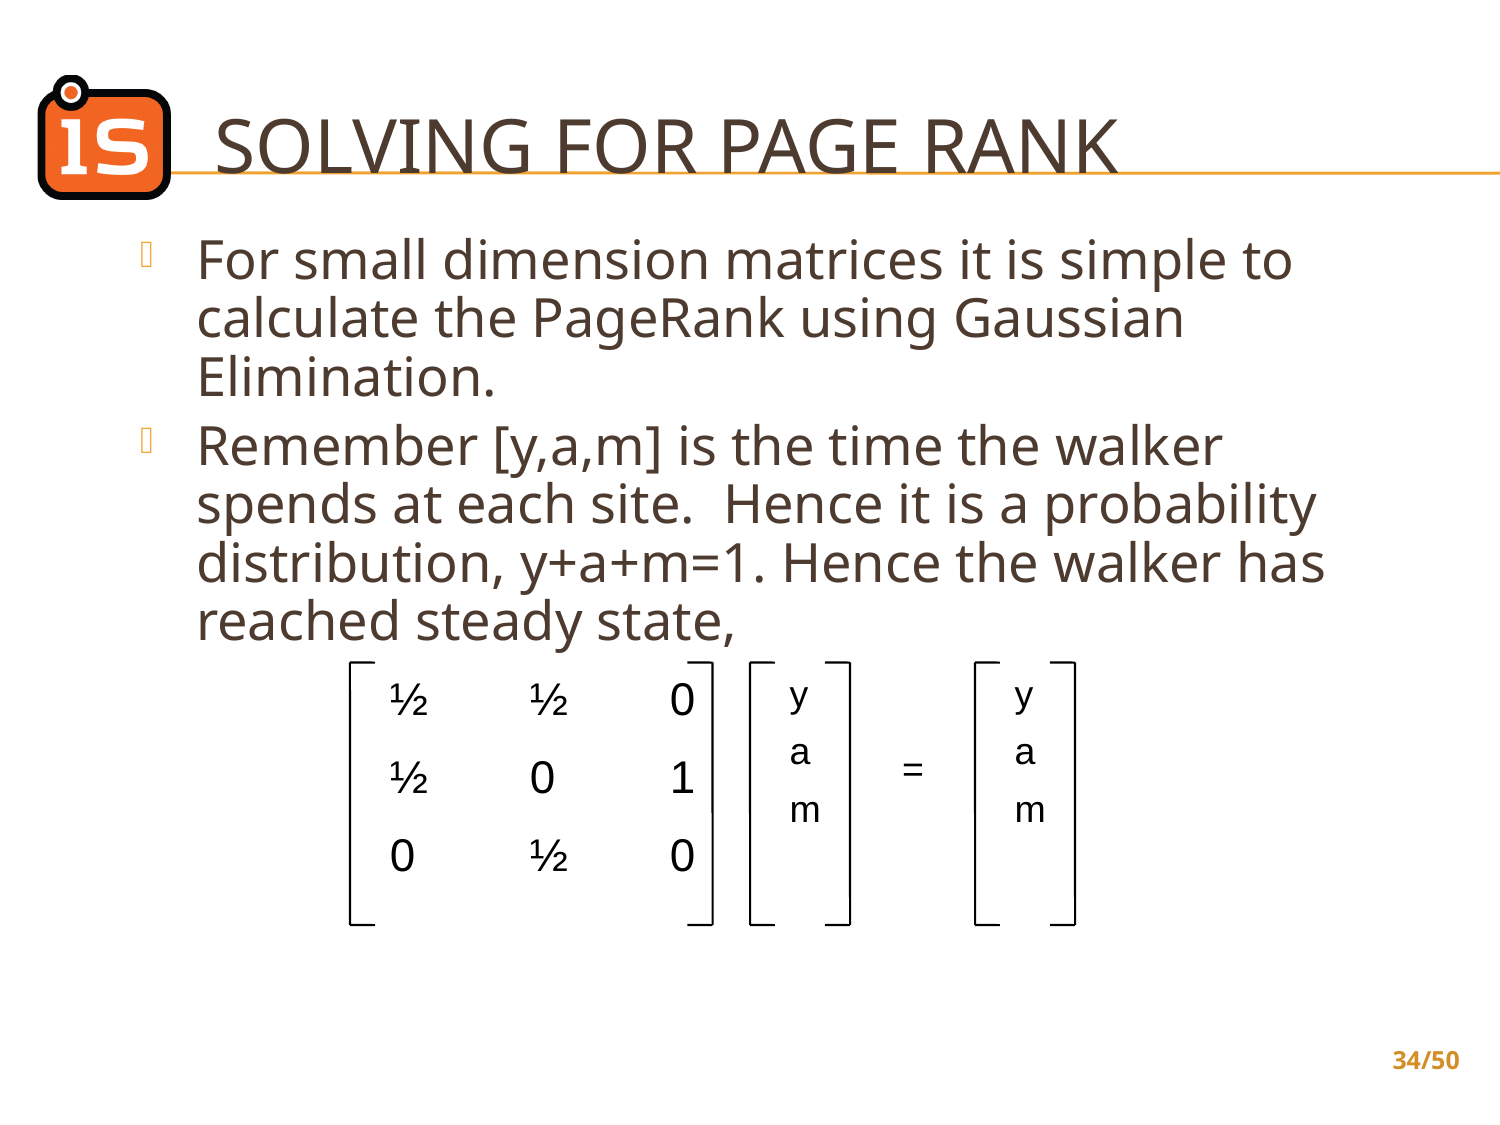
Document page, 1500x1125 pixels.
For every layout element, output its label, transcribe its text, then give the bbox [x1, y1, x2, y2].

title Solving for Page Rank [200, 75, 1475, 213]
text_box ½ ½ 0 ½ 0 1 0 ½ 0 [375, 662, 712, 888]
text_box ½ ½ 0 ½ 0 1 0 ½ 0 [713, 662, 725, 888]
text_box y a m [774, 662, 838, 838]
list For small dimension matrices it is simple to calculate the PageRank using Gaussian Elimination. Remember [y,a,m] is the time the walker spends at each site. Hence it is a probability distribution, y+a+m=1. Hence the walker has reached steady state, [124, 224, 1401, 638]
text_box y a m [999, 662, 1063, 838]
text_box = [887, 737, 950, 798]
picture [37, 75, 171, 200]
slide_number 34/50 [1350, 1037, 1475, 1079]
